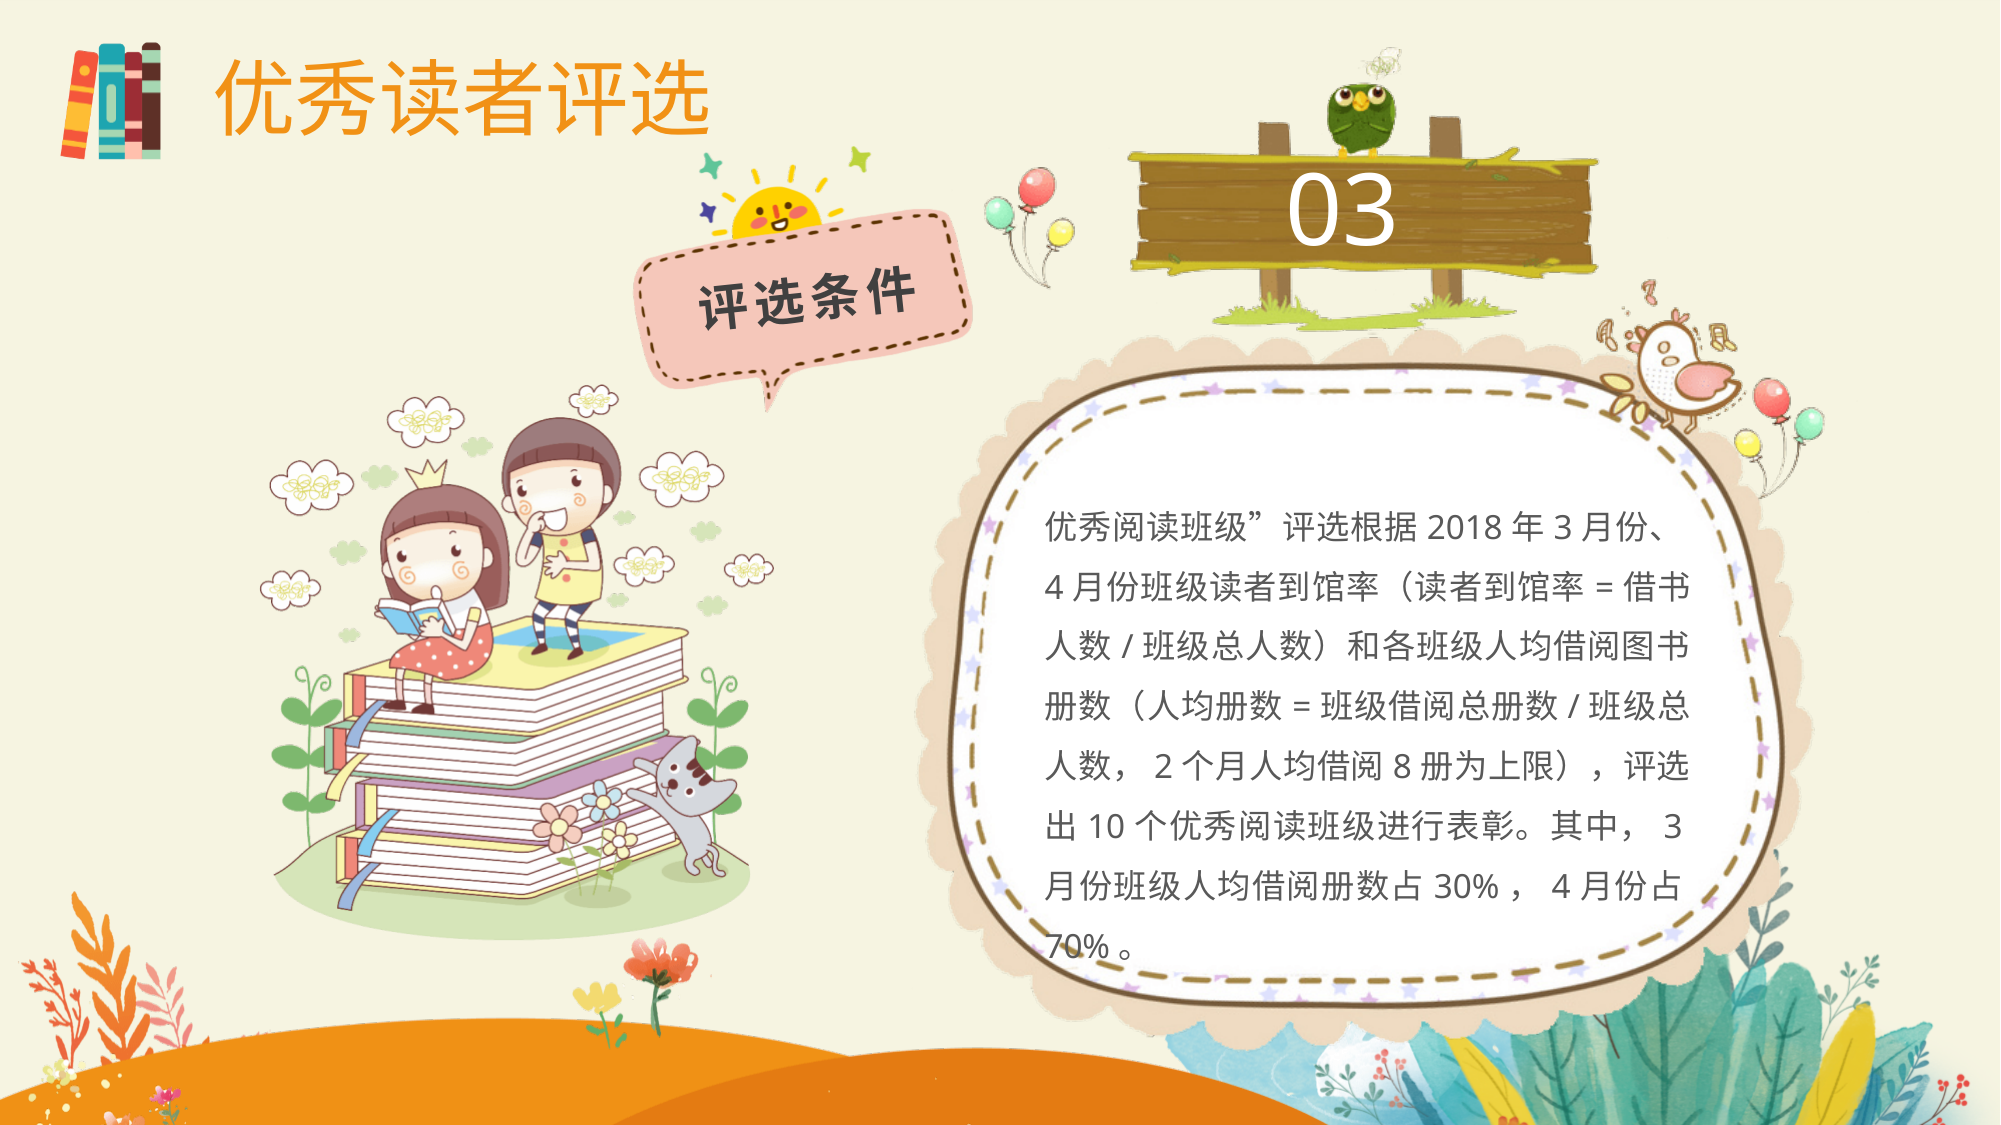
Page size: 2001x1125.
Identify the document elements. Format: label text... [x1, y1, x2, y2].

text_box 优秀读者评选 [197, 39, 728, 154]
picture [0, 0, 2000, 1125]
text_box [584, 97, 1030, 506]
